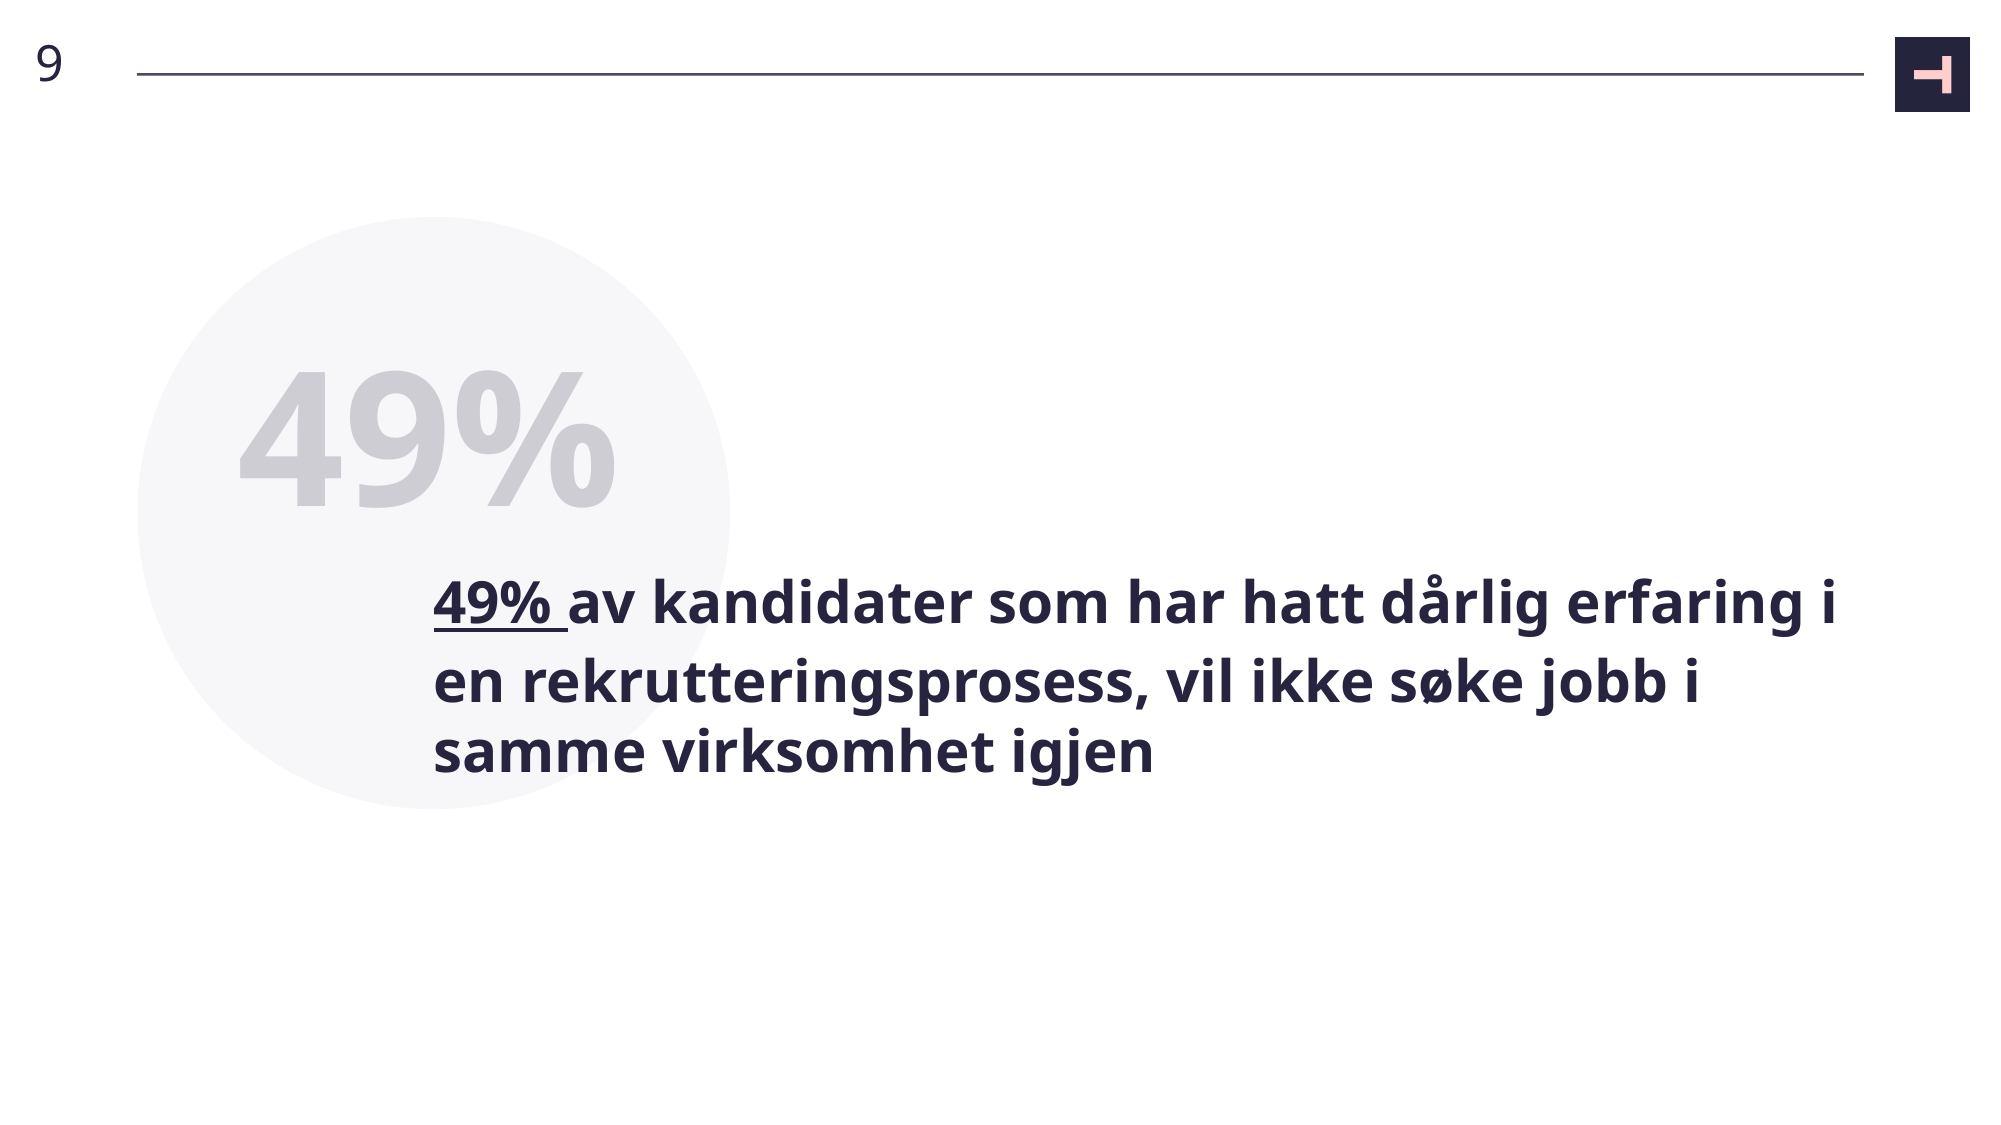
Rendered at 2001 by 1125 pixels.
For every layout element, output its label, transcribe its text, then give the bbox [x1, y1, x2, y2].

text_box [136, 215, 732, 811]
slide_number 9 [35, 35, 138, 96]
picture [1895, 37, 1970, 112]
title 49% av kandidater som har hatt dårlig erfaring i en rekrutteringsprosess, vil ikke søke jobb i samme virksomhet igjen [433, 543, 1863, 806]
text_box 49% [222, 311, 636, 552]
